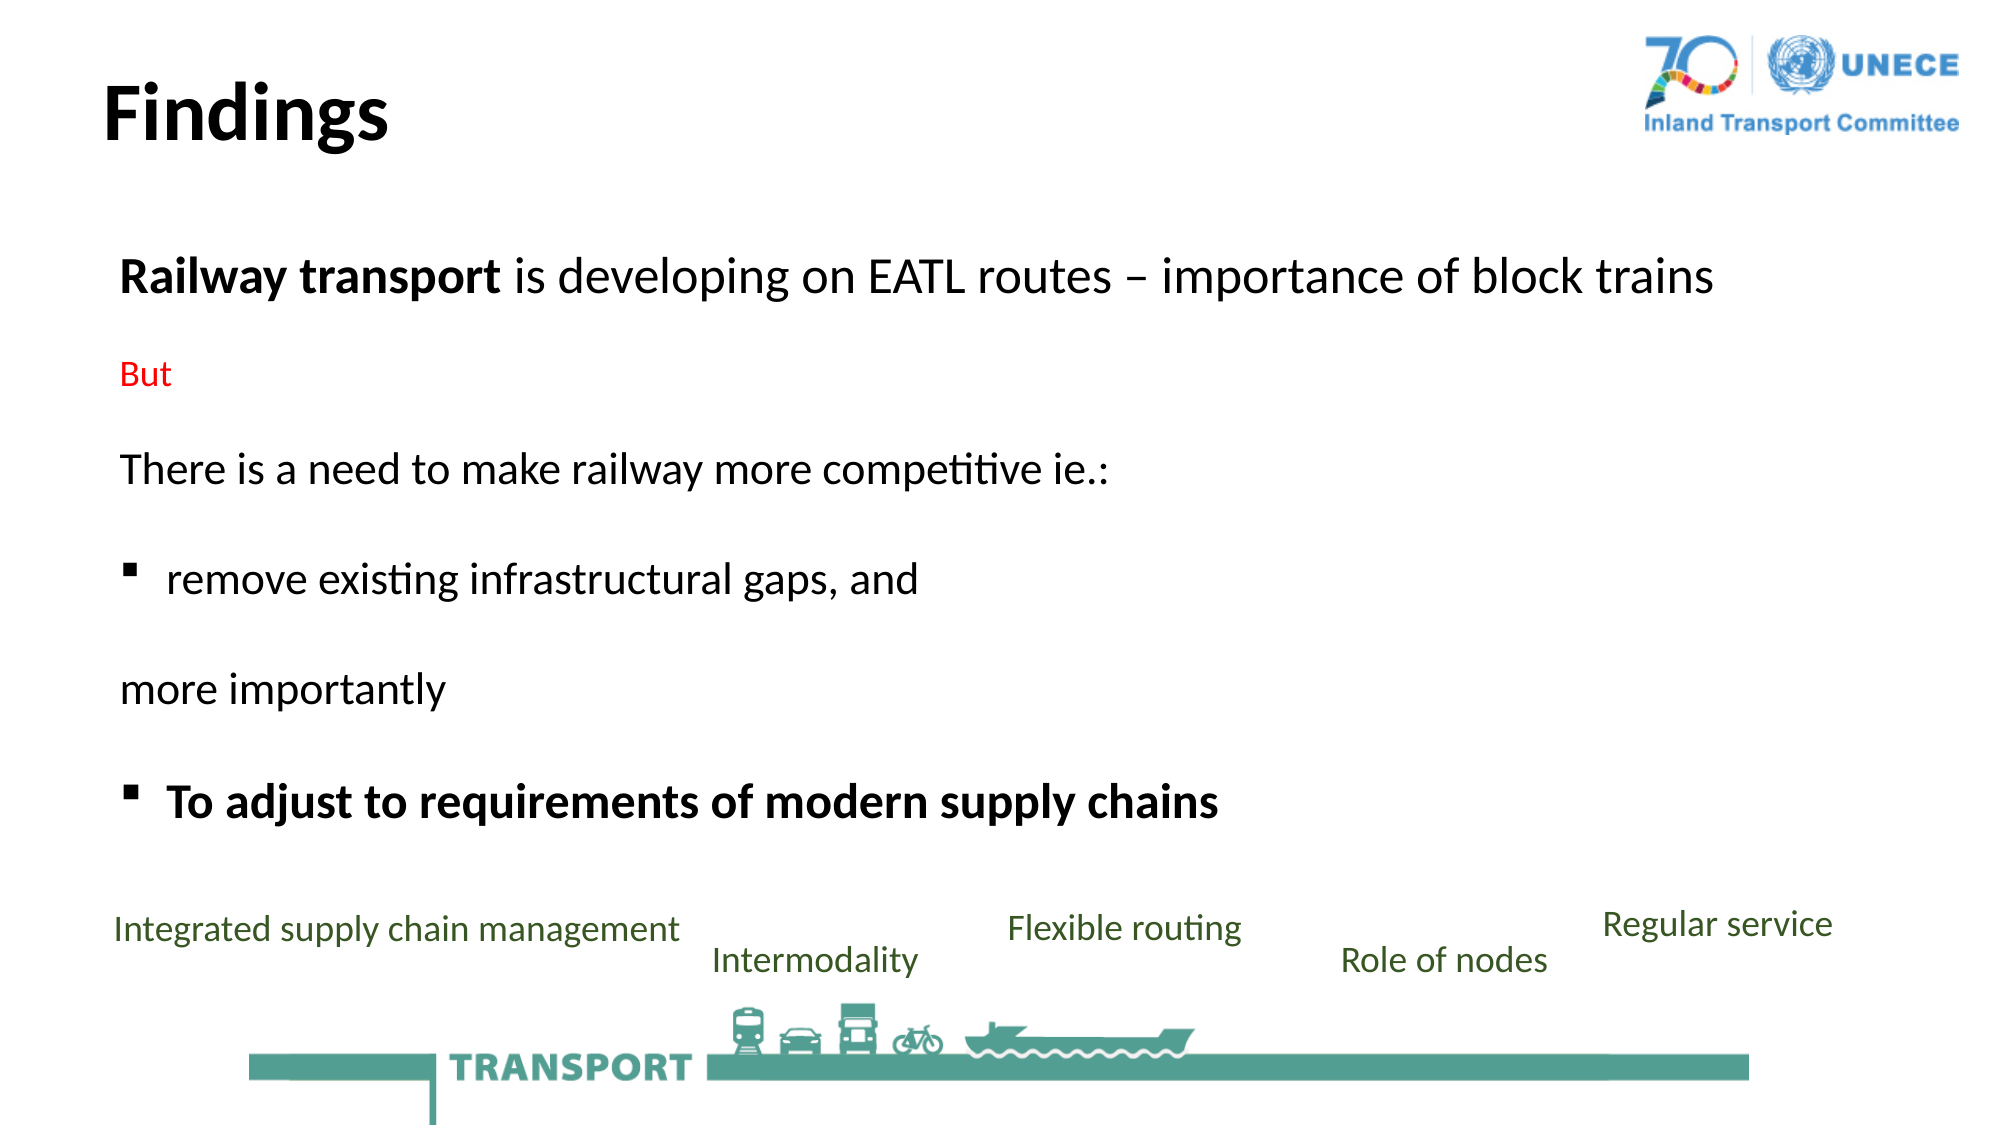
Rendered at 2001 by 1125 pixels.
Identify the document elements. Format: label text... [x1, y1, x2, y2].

text_box Integrated supply chain management [98, 896, 696, 957]
text_box Intermodality [697, 927, 934, 987]
text_box Findings [88, 50, 1319, 225]
text_box Railway transport is developing on EATL routes – importance of block trains But There is a need to make railway more competitive ie.: remove existing infrastructural gaps, and more importantly To adjust to requirements of modern supply chains [104, 233, 1742, 836]
text_box Flexible routing [992, 895, 1258, 956]
text_box Role of nodes [1326, 927, 1564, 987]
picture [1645, 35, 1959, 135]
text_box Regular service [1587, 891, 1849, 952]
picture [249, 987, 1749, 1125]
